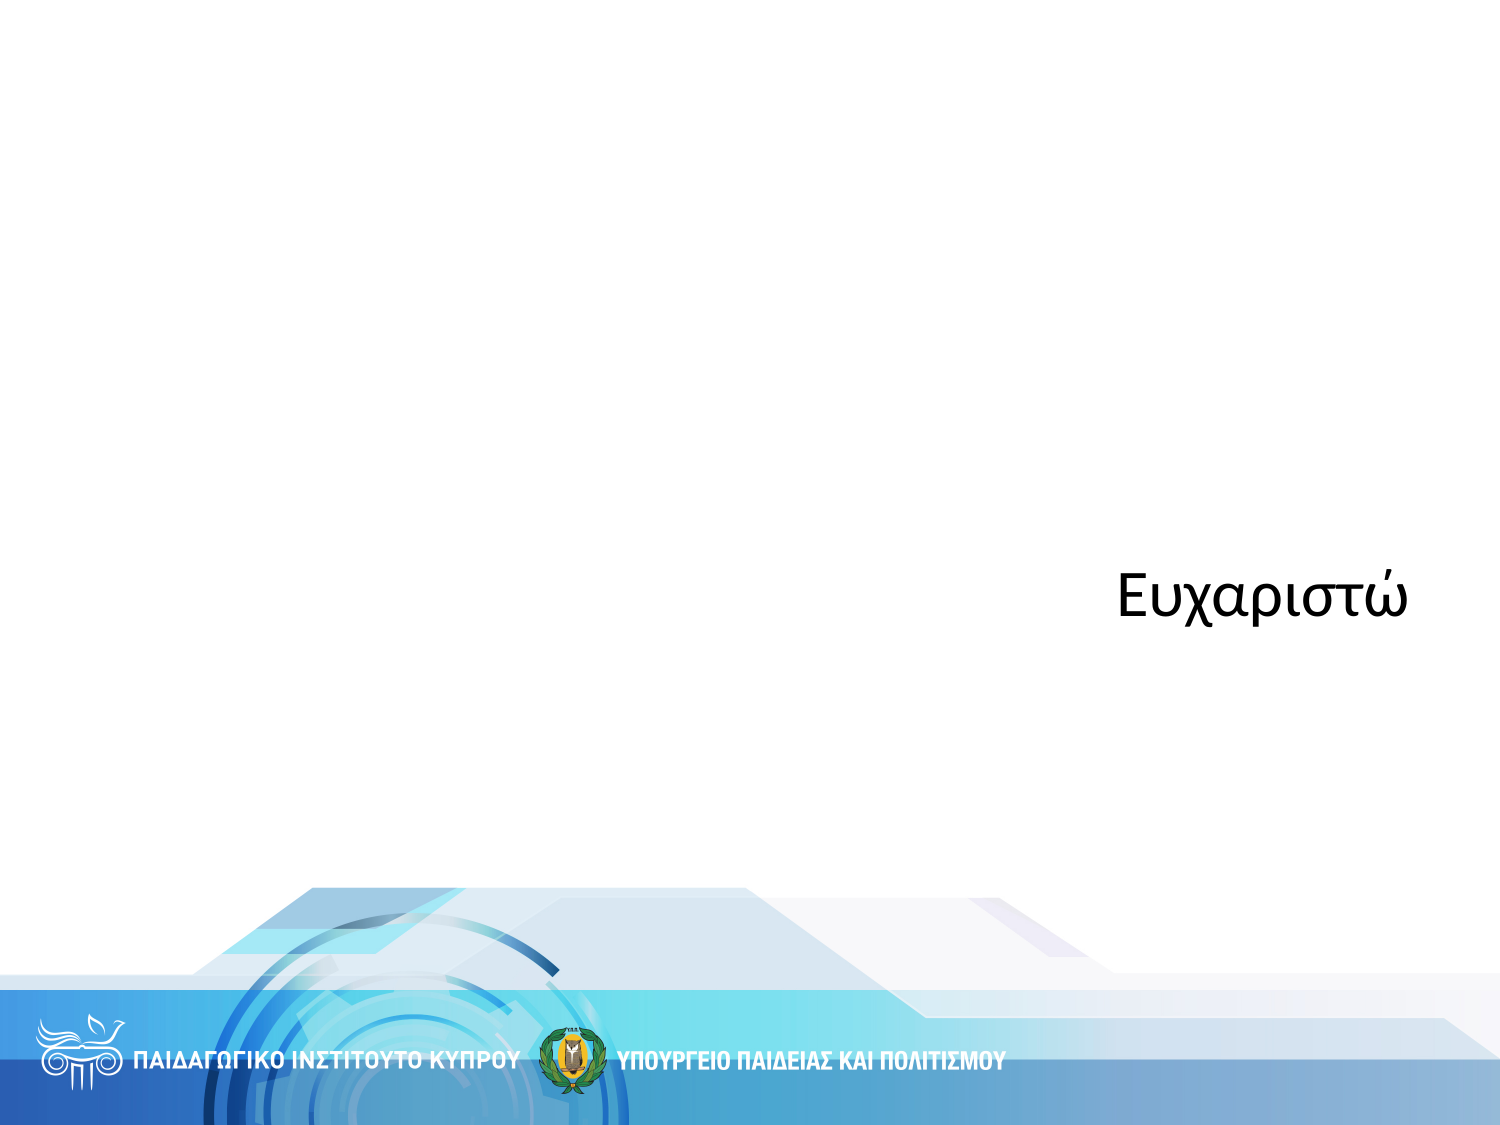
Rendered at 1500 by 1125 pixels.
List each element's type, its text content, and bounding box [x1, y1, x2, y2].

list Ευχαριστώ [75, 262, 1425, 1005]
picture [0, 0, 1500, 1125]
